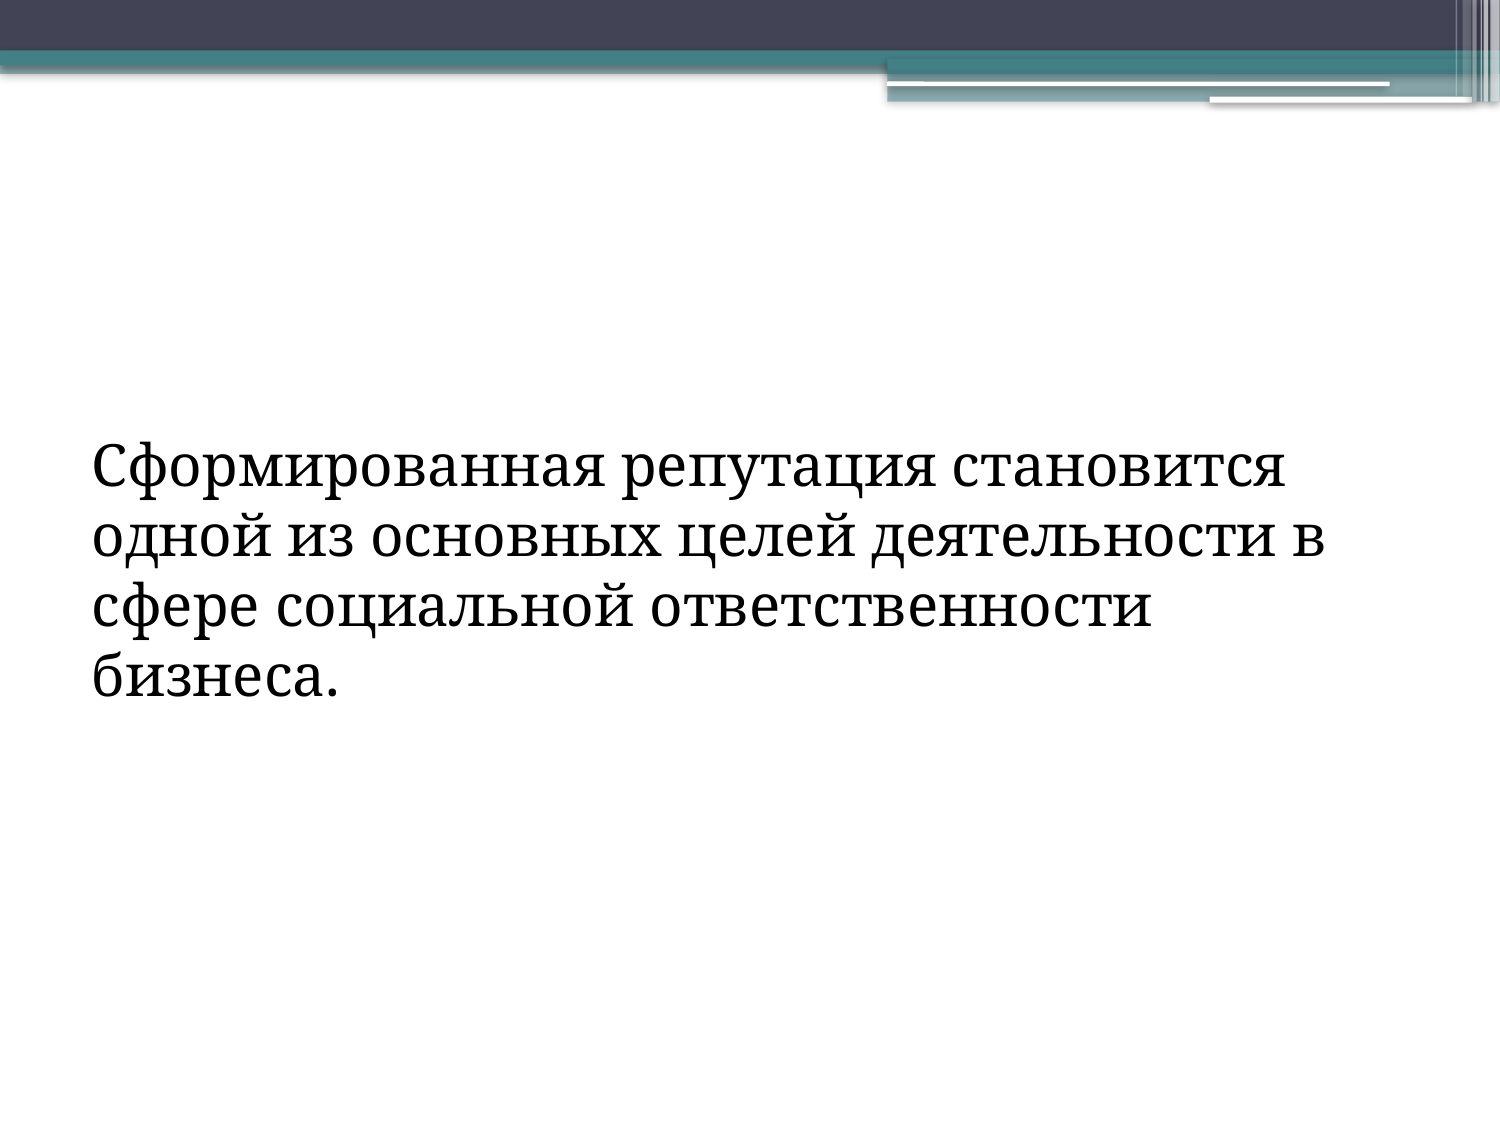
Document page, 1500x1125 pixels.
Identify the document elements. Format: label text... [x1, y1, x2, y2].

list Сформированная репутация становится одной из основных целей деятельности в сфере социальной ответственности бизнеса. [76, 420, 1425, 1005]
